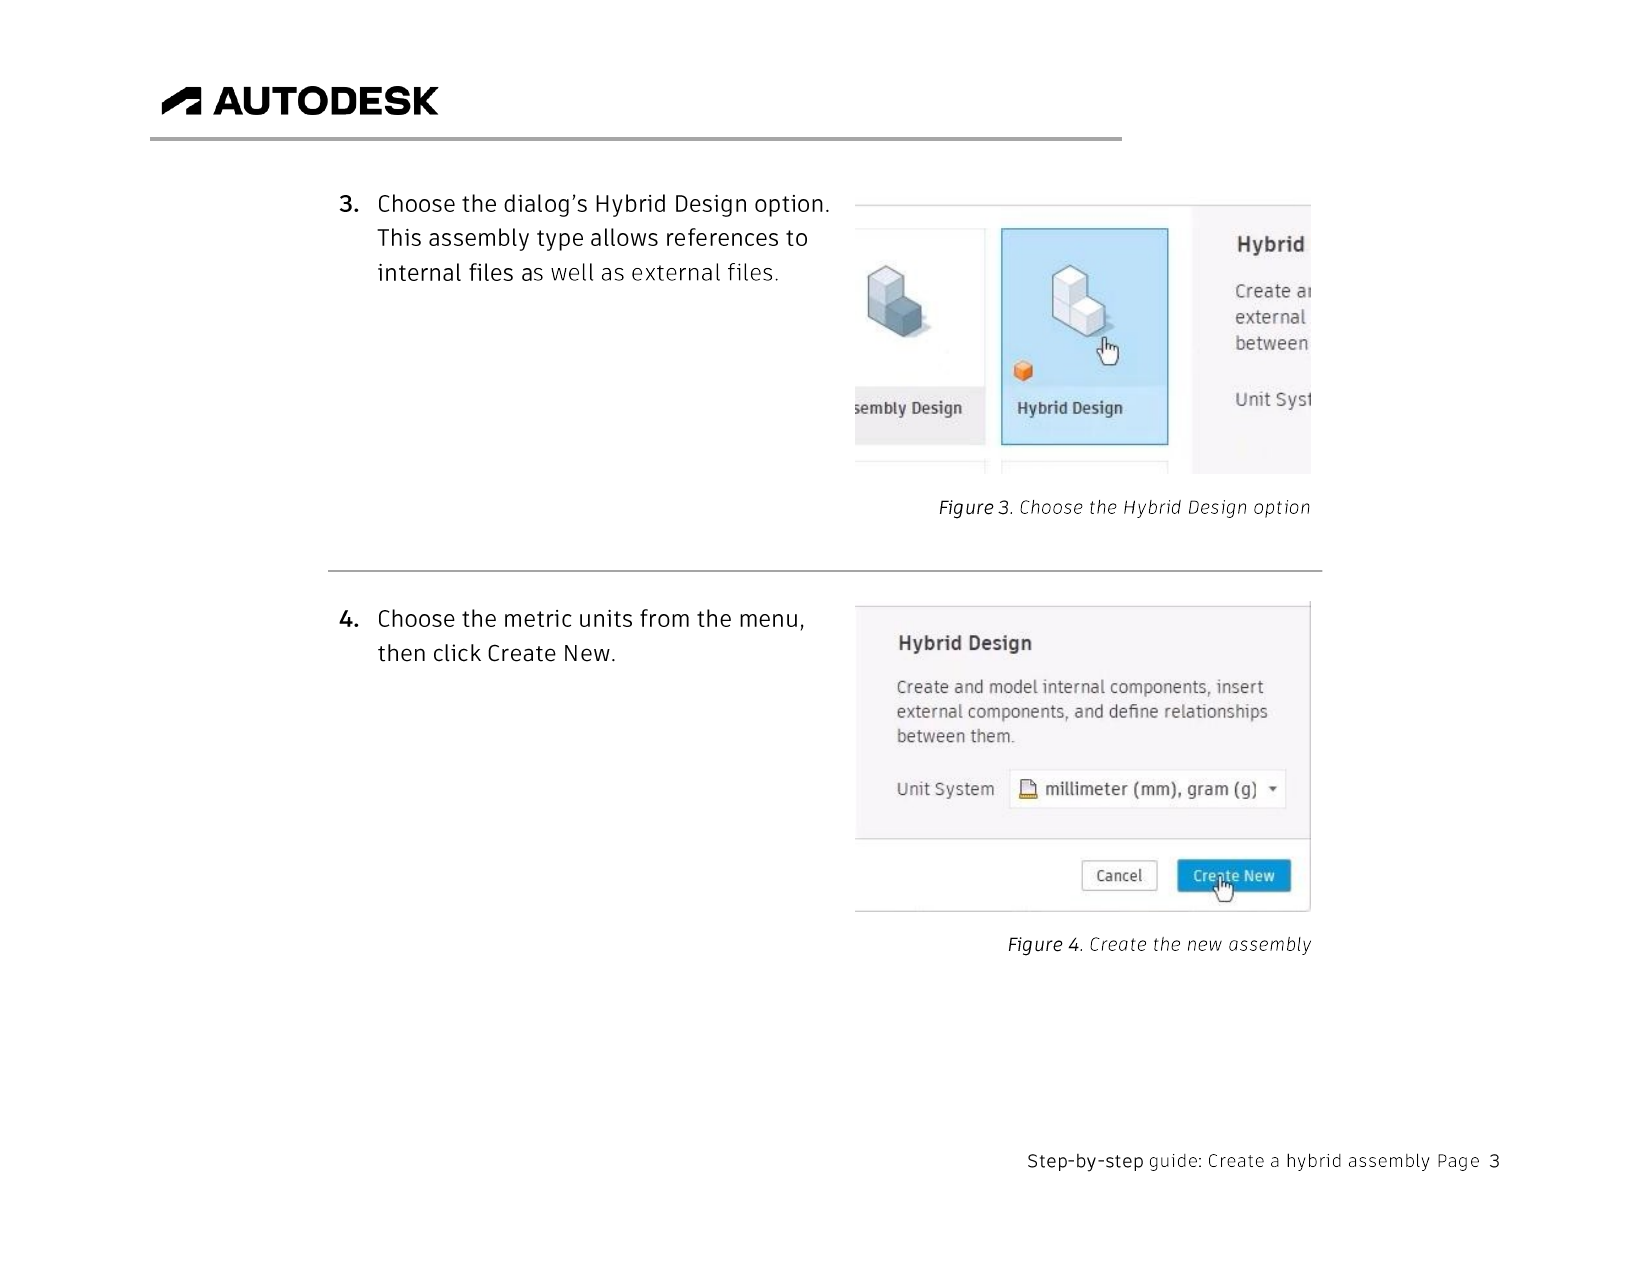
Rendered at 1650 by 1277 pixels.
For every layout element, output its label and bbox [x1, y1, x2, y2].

text_box [1007, 931, 1322, 958]
text_box [376, 602, 824, 670]
picture [160, 86, 439, 116]
text_box [376, 187, 845, 289]
text_box [1027, 1147, 1512, 1175]
picture [339, 187, 370, 220]
picture [854, 601, 1311, 912]
picture [854, 197, 1311, 475]
text_box [937, 494, 1322, 521]
picture [339, 602, 370, 635]
